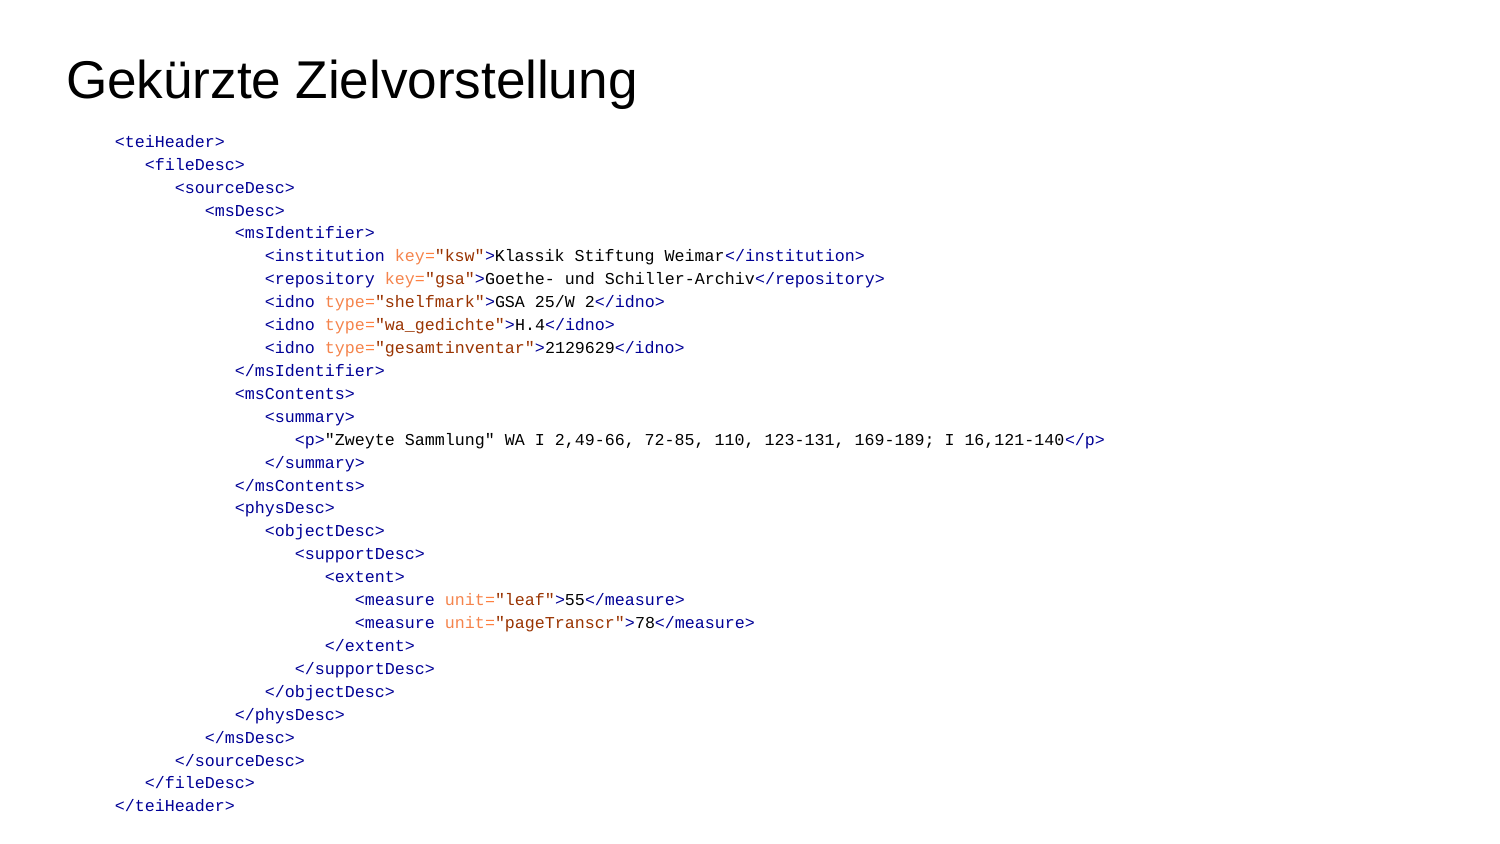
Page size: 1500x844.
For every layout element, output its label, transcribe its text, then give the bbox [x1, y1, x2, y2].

list <teiHeader> <fileDesc> <sourceDesc> <msDesc> <msIdentifier> <institution key="ksw">Klassik Stiftung Weimar</institution> <repository key="gsa">Goethe- und Schiller-Archiv</repository> <idno type="shelfmark">GSA 25/W 2</idno> <idno type="wa_gedichte">H.4</idno> <idno type="gesamtinventar">2129629</idno> </msIdentifier> <msContents> <summary> <p>"Zweyte Sammlung" WA I 2,49-66, 72-85, 110, 123-131, 169-189; I 16,121-140</p> </summary> </msContents> <physDesc> <objectDesc> <supportDesc> <extent> <measure unit="leaf">55</measure> <measure unit="pageTranscr">78</measure> </extent> </supportDesc> </objectDesc> </physDesc> </msDesc> </sourceDesc> </fileDesc> </teiHeader> [51, 112, 1449, 820]
title Gekürzte Zielvorstellung [51, 31, 1449, 112]
